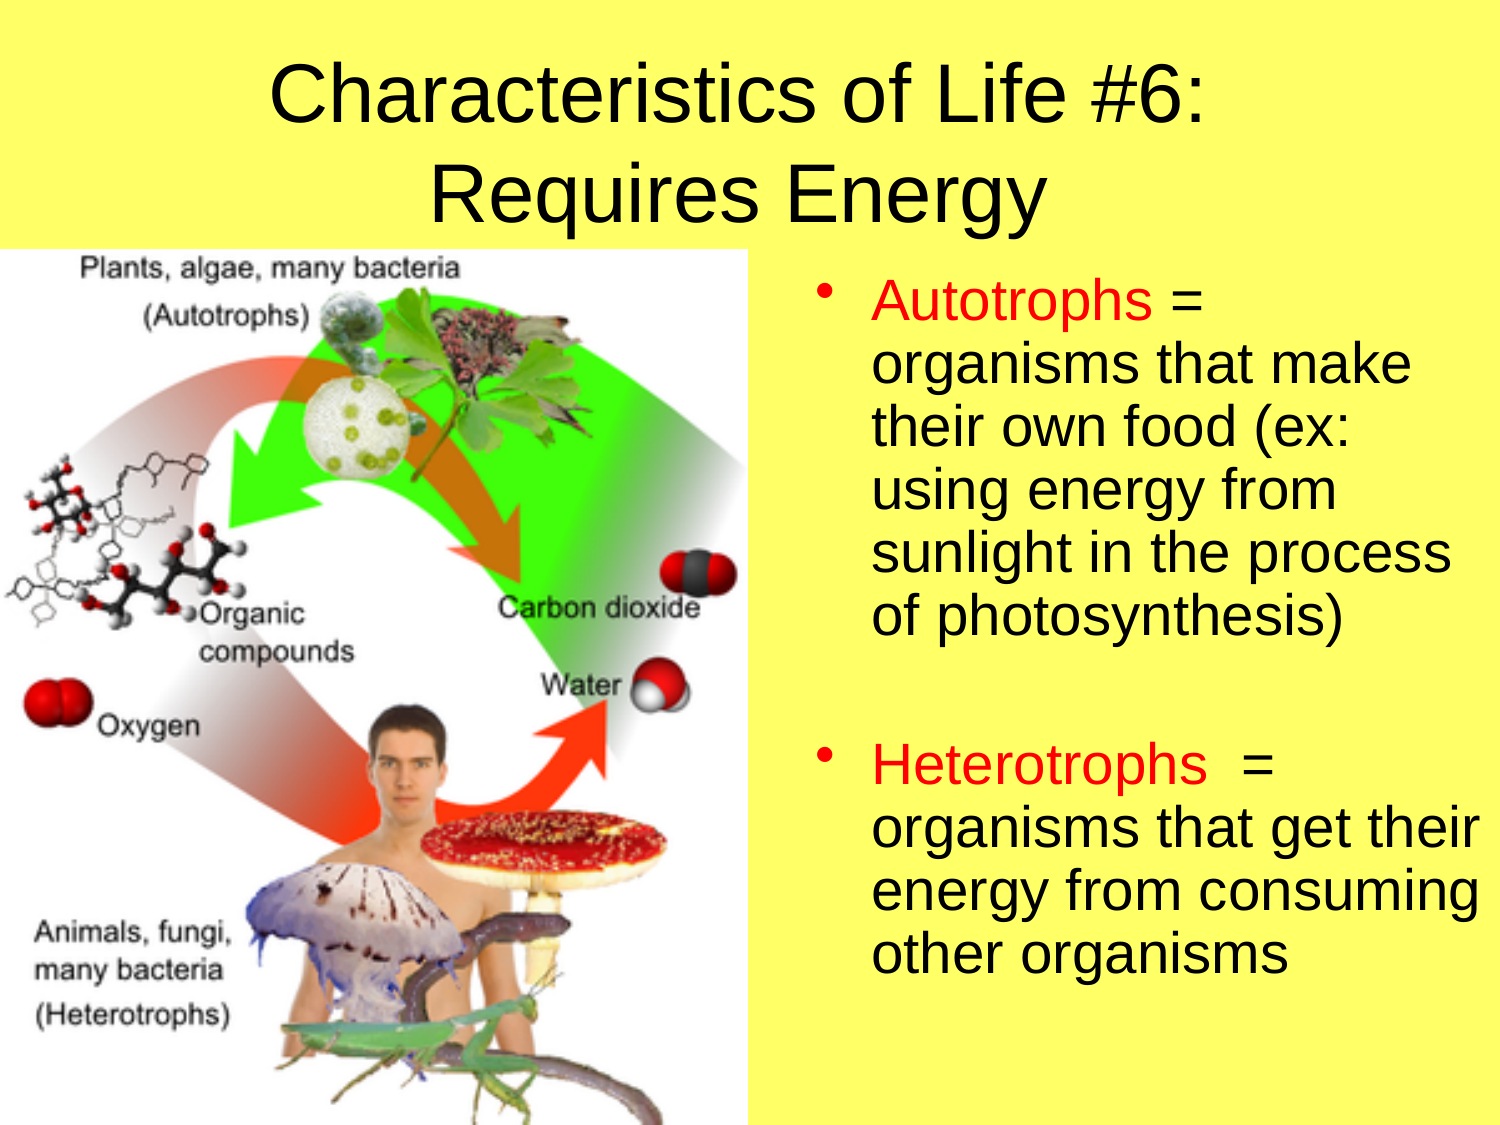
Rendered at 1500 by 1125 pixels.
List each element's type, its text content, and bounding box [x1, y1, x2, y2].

title Characteristics of Life #6: Requires Energy [75, 45, 1425, 233]
picture [0, 249, 749, 1125]
list Autotrophs = organisms that make their own food (ex: using energy from sunlight in the process of photosynthesis) Heterotrophs = organisms that get their energy from consuming other organisms [800, 262, 1500, 1088]
